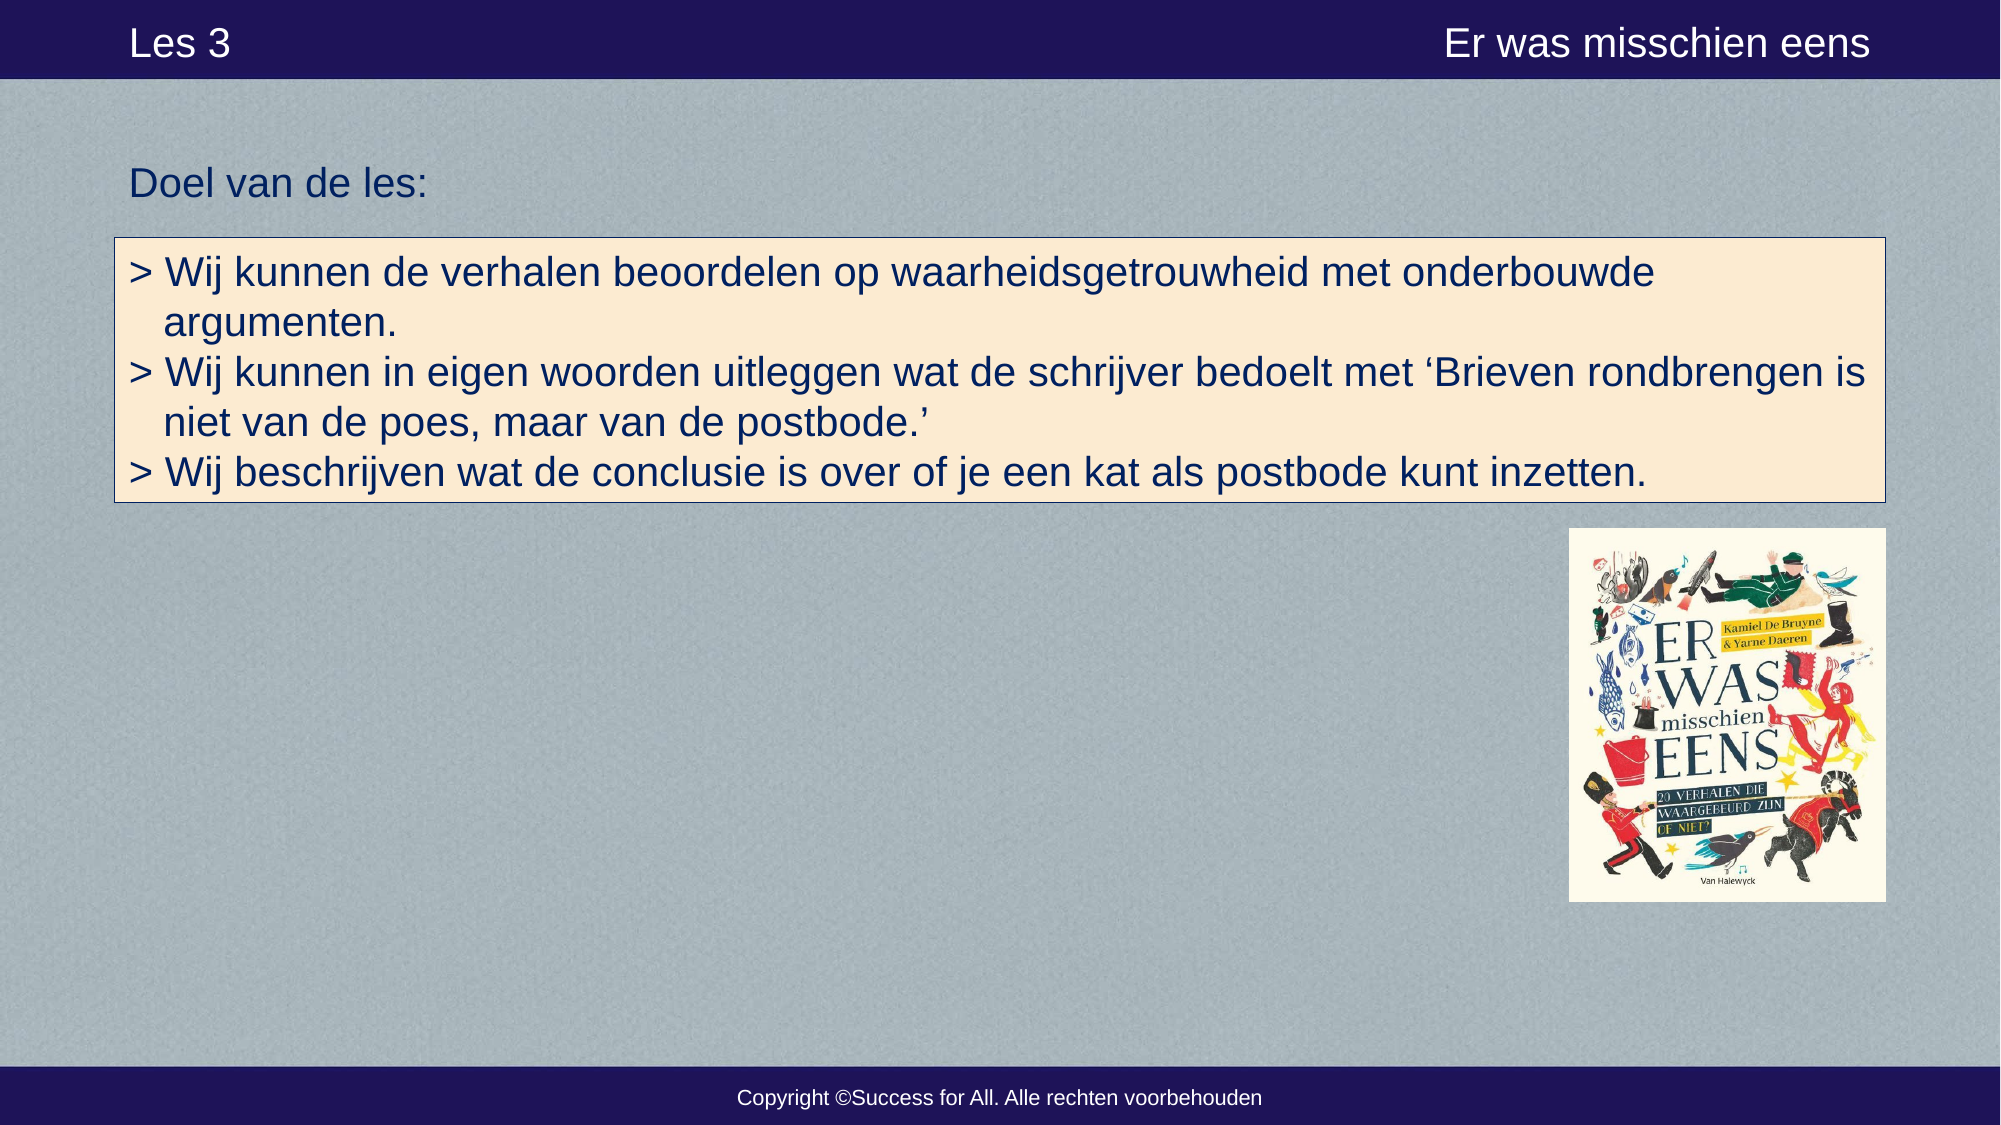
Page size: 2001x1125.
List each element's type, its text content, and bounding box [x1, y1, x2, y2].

text_box Les 3 [114, 8, 354, 73]
text_box Copyright ©Success for All. Alle rechten voorbehouden [0, 1076, 2000, 1125]
text_box Er was misschien eens [999, 8, 1886, 73]
text_box > Wij kunnen de verhalen beoordelen op waarheidsgetrouwheid met onderbouwde argumenten. > Wij kunnen in eigen woorden uitleggen wat de schrijver bedoelt met ‘Brieven rondbrengen is niet van de poes, maar van de postbode.’ > Wij beschrijven wat de conclusie is over of je een kat als postbode kunt inzetten. [114, 237, 1886, 503]
text_box Doel van de les: [113, 148, 1635, 214]
picture [0, 0, 2001, 1125]
